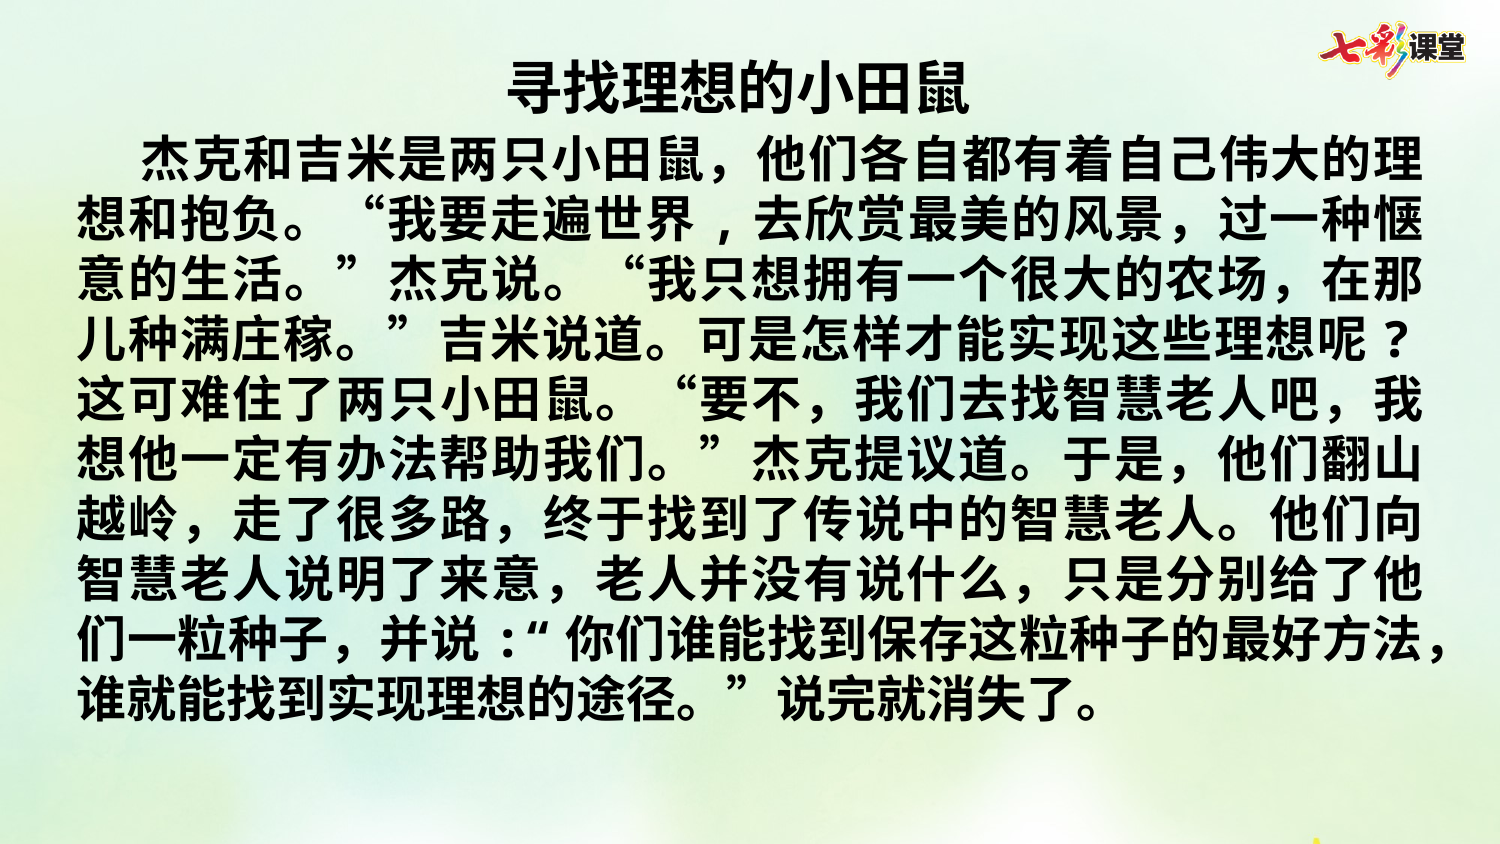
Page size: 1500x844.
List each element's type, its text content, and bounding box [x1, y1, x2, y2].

picture [0, 0, 1500, 844]
text_box 寻找理想的小田鼠 [490, 43, 1010, 129]
text_box 杰克和吉米是两只小田鼠，他们各自都有着自己伟大的理想和抱负。“我要走遍世界,去欣赏最美的风景，过一种惬意的生活。”杰克说。“我只想拥有一个很大的农场，在那儿种满庄稼。”吉米说道。可是怎样才能实现这些理想呢?这可难住了两只小田鼠。“要不，我们去找智慧老人吧，我想他一定有办法帮助我们。”杰克提议道。于是，他们翻山越岭，走了很多路，终于找到了传说中的智慧老人。他们向智慧老人说明了来意，老人并没有说什么，只是分别给了他们一粒种子，并说:“你们谁能找到保存这粒种子的最好方法，谁就能找到实现理想的途径。”说完就消失了。 [62, 119, 1438, 735]
